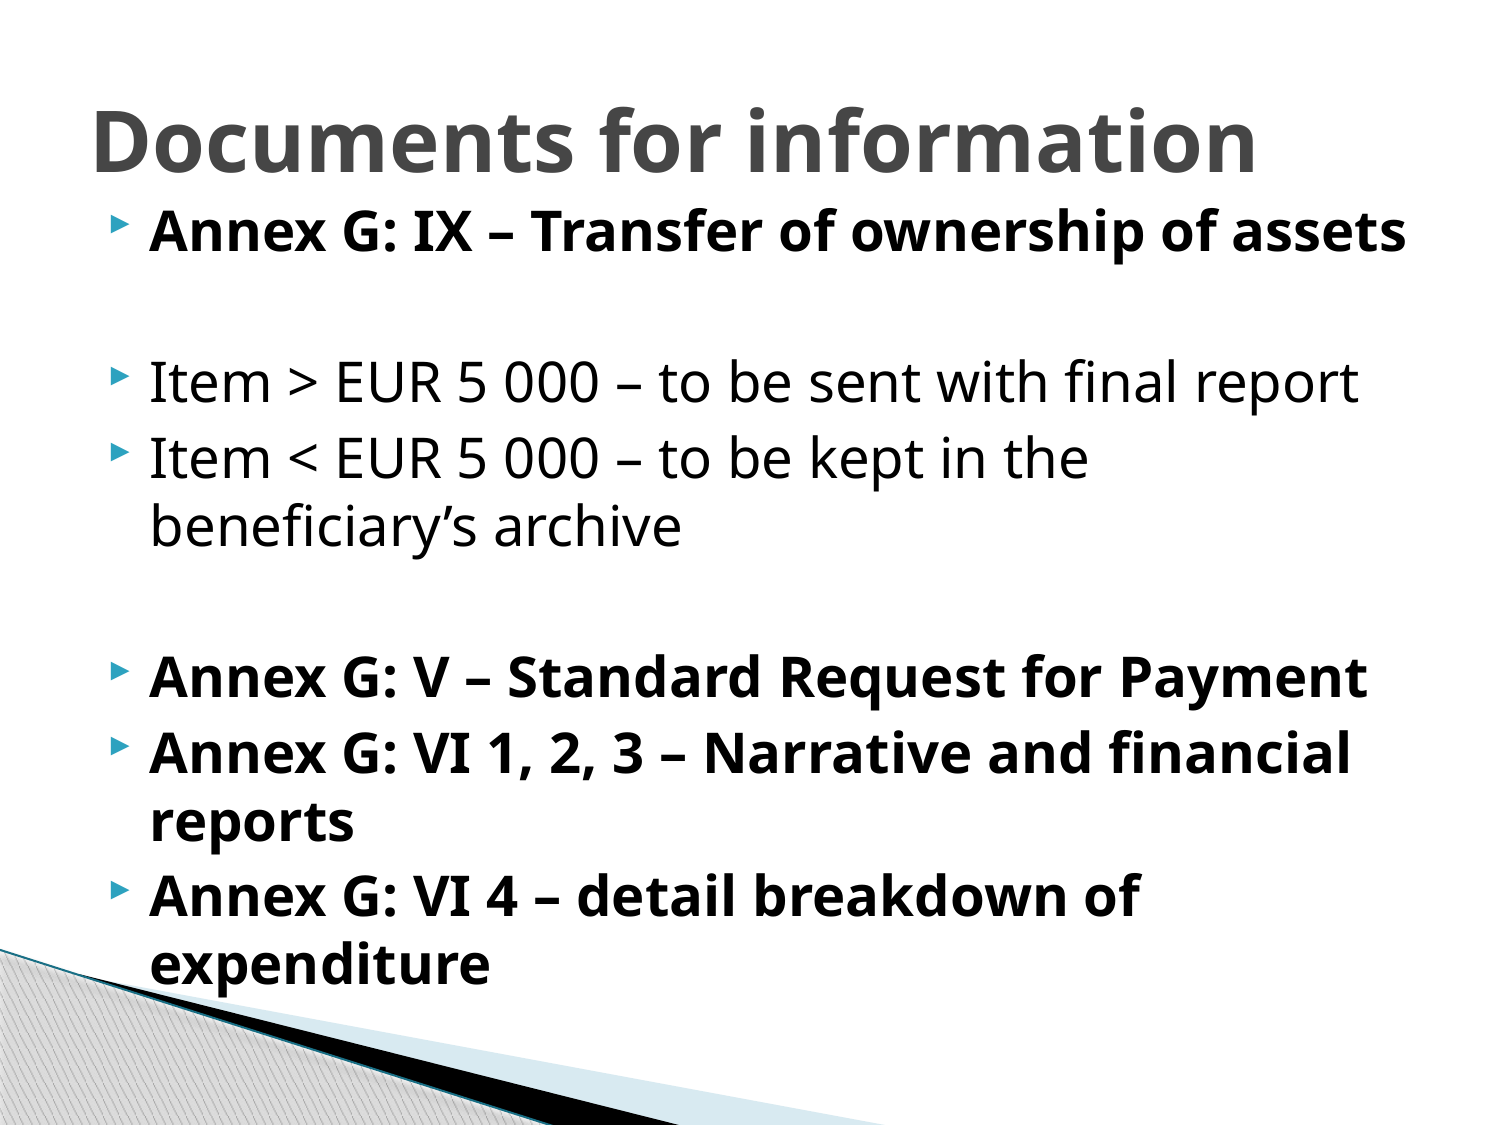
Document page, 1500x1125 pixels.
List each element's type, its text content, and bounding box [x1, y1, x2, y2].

list Annex G: IX – Transfer of ownership of assets Item > EUR 5 000 – to be sent with final report Item < EUR 5 000 – to be kept in the beneficiary’s archive Annex G: V – Standard Request for Payment Annex G: VI 1, 2, 3 – Narrative and financial reports Annex G: VI 4 – detail breakdown of expenditure [75, 233, 1425, 1063]
title Documents for information [75, 45, 1425, 233]
